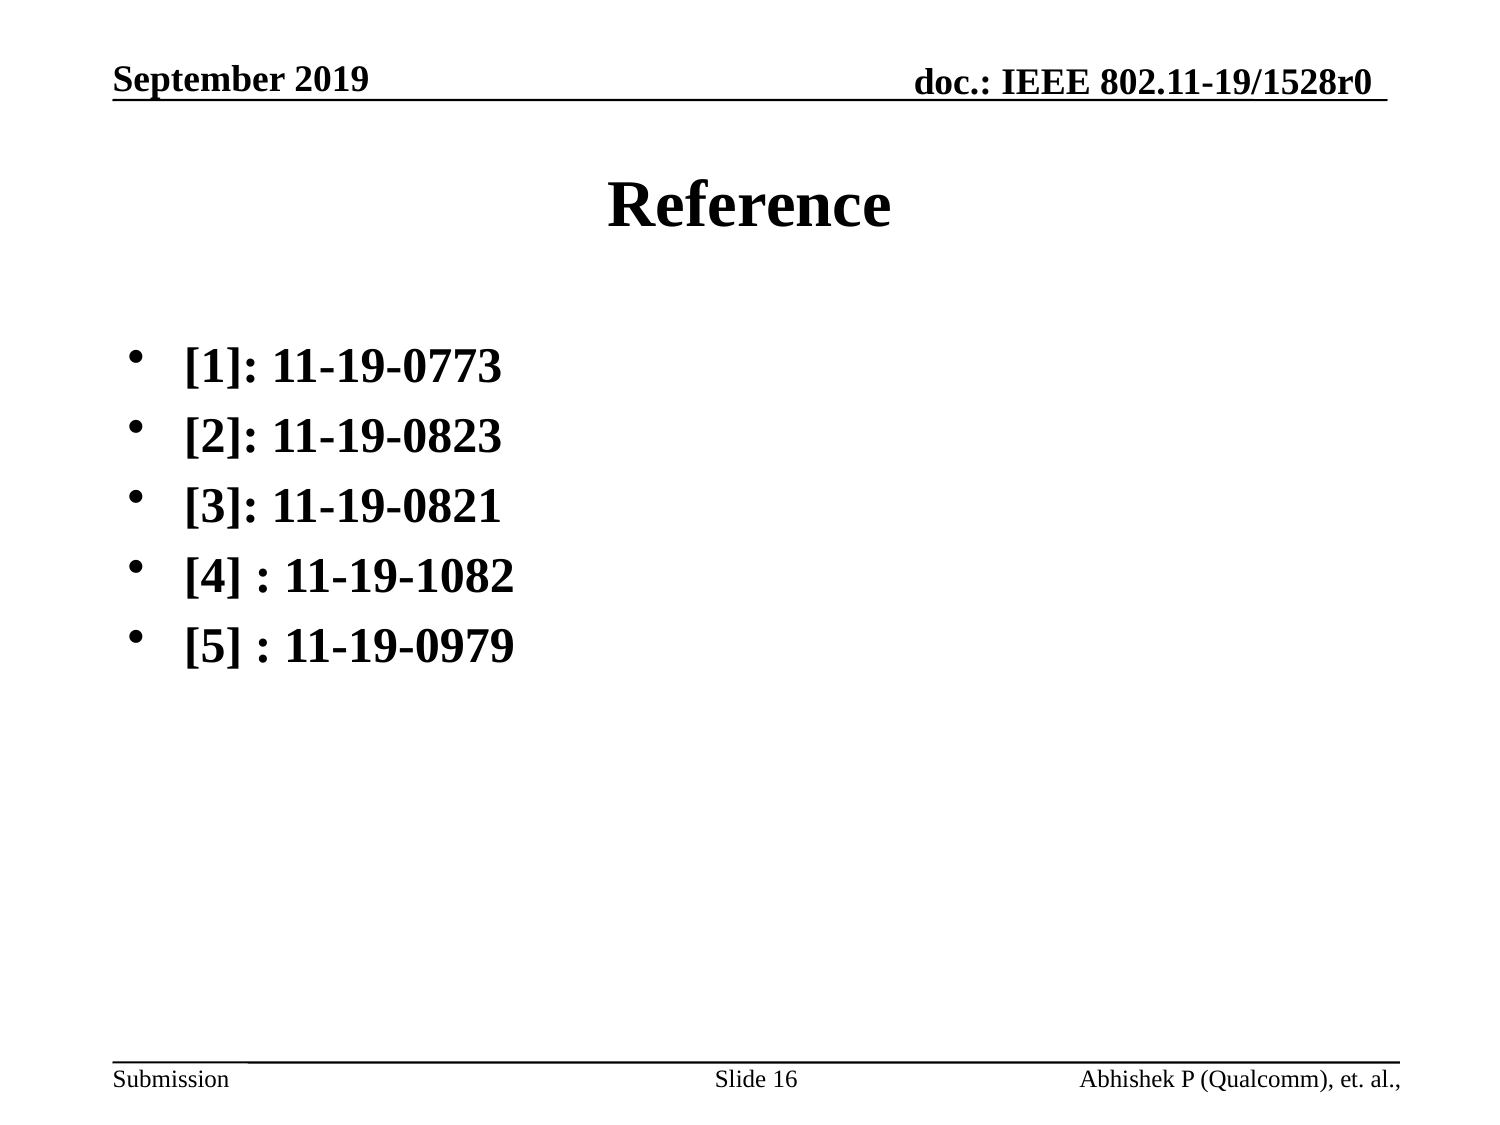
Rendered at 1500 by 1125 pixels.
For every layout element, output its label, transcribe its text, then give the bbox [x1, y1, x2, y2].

list [1]: 11-19-0773 [2]: 11-19-0823 [3]: 11-19-0821 [4] : 11-19-1082 [5] : 11-19-0979 [112, 324, 1388, 1001]
slide_number Slide 16 [712, 1061, 801, 1093]
title Reference [112, 112, 1388, 288]
footer Abhishek P (Qualcomm), et. al., [949, 1061, 1402, 1093]
